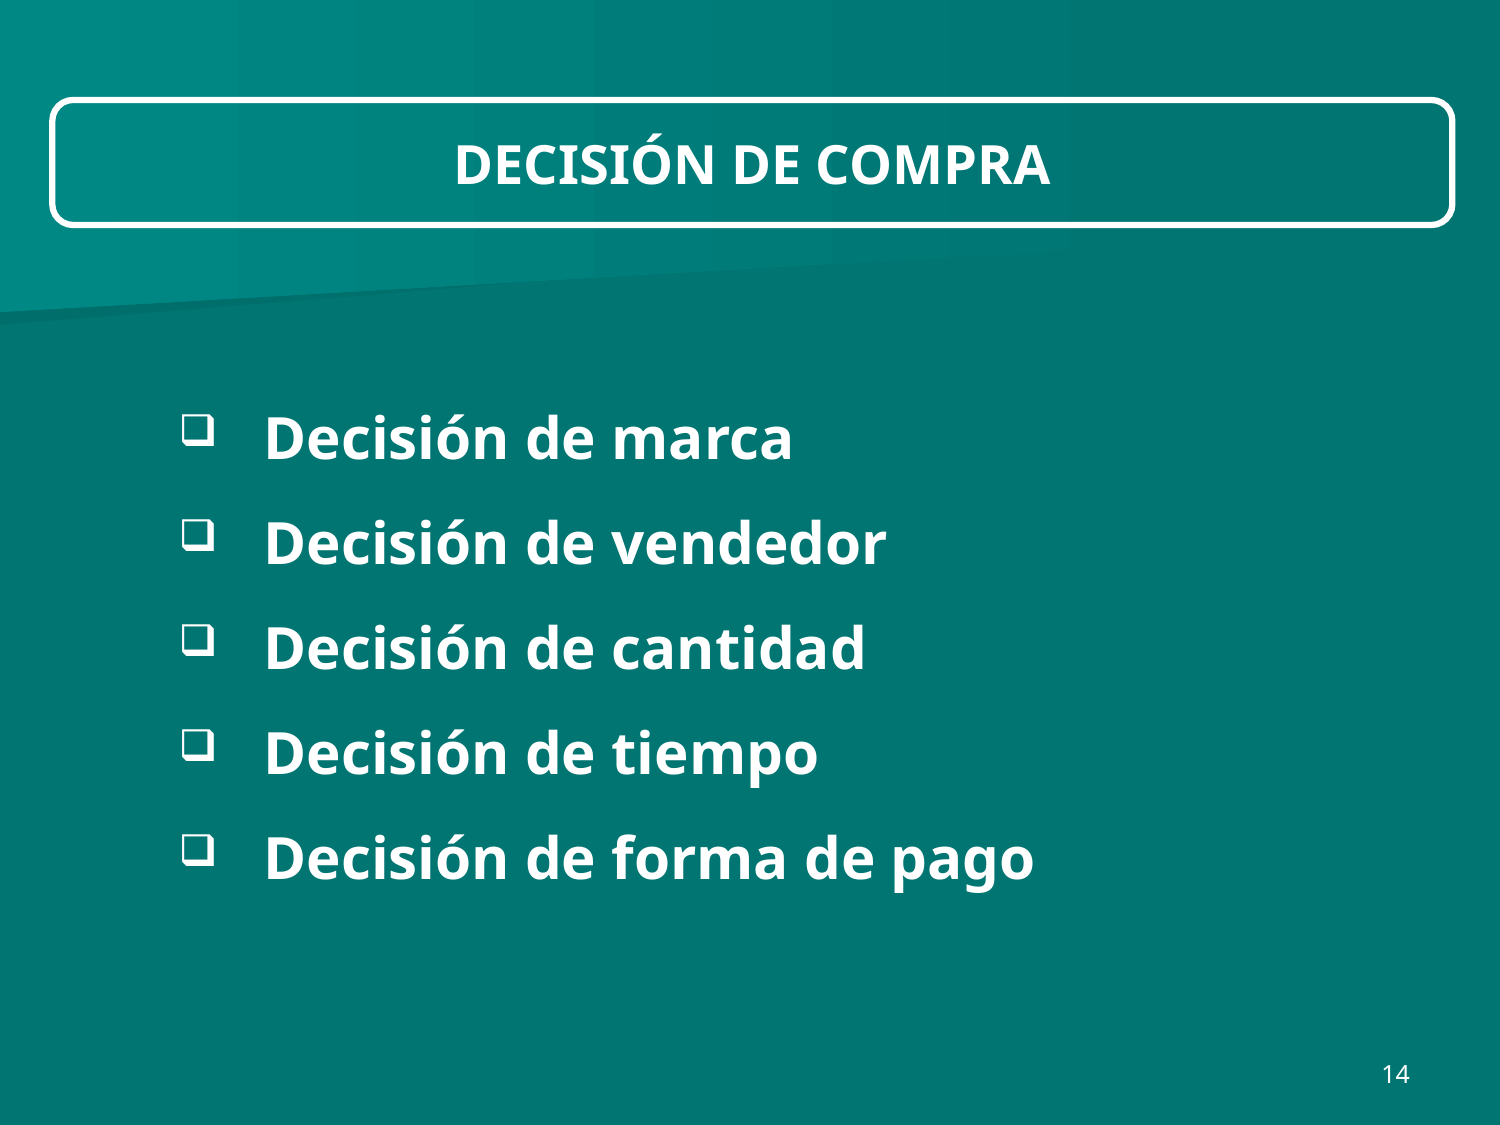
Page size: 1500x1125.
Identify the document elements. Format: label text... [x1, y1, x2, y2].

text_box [52, 99, 1453, 901]
slide_number 14 [1074, 1024, 1426, 1101]
